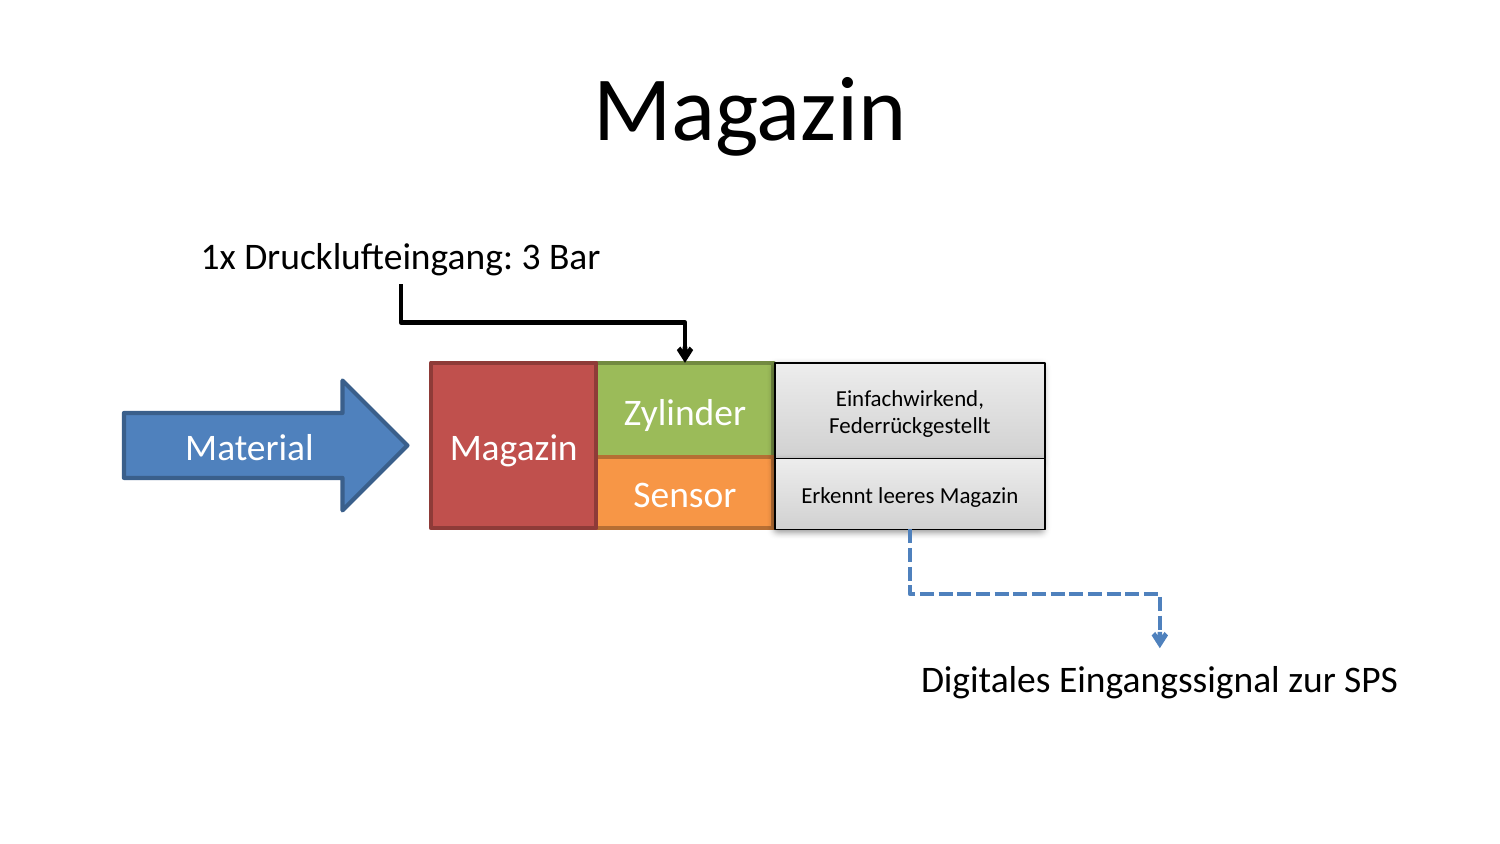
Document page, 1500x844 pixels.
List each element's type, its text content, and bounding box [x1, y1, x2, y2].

text_box 1x Drucklufteingang: 3 Bar [185, 224, 498, 285]
text_box Material [121, 378, 410, 513]
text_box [975, 463, 1095, 714]
title Magazin [75, 33, 1425, 175]
text_box Erkennt leeres Magazin [777, 458, 1046, 530]
text_box Einfachwirkend, Federrückgestellt [774, 362, 1046, 458]
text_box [504, 181, 583, 467]
text_box Digitales Eingangssignal zur SPS [1099, 648, 1414, 708]
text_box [430, 362, 774, 529]
text_box Digitales Eingangssignal zur SPS [906, 648, 970, 708]
text_box 1x Drucklufteingang: 3 Bar [587, 224, 616, 285]
